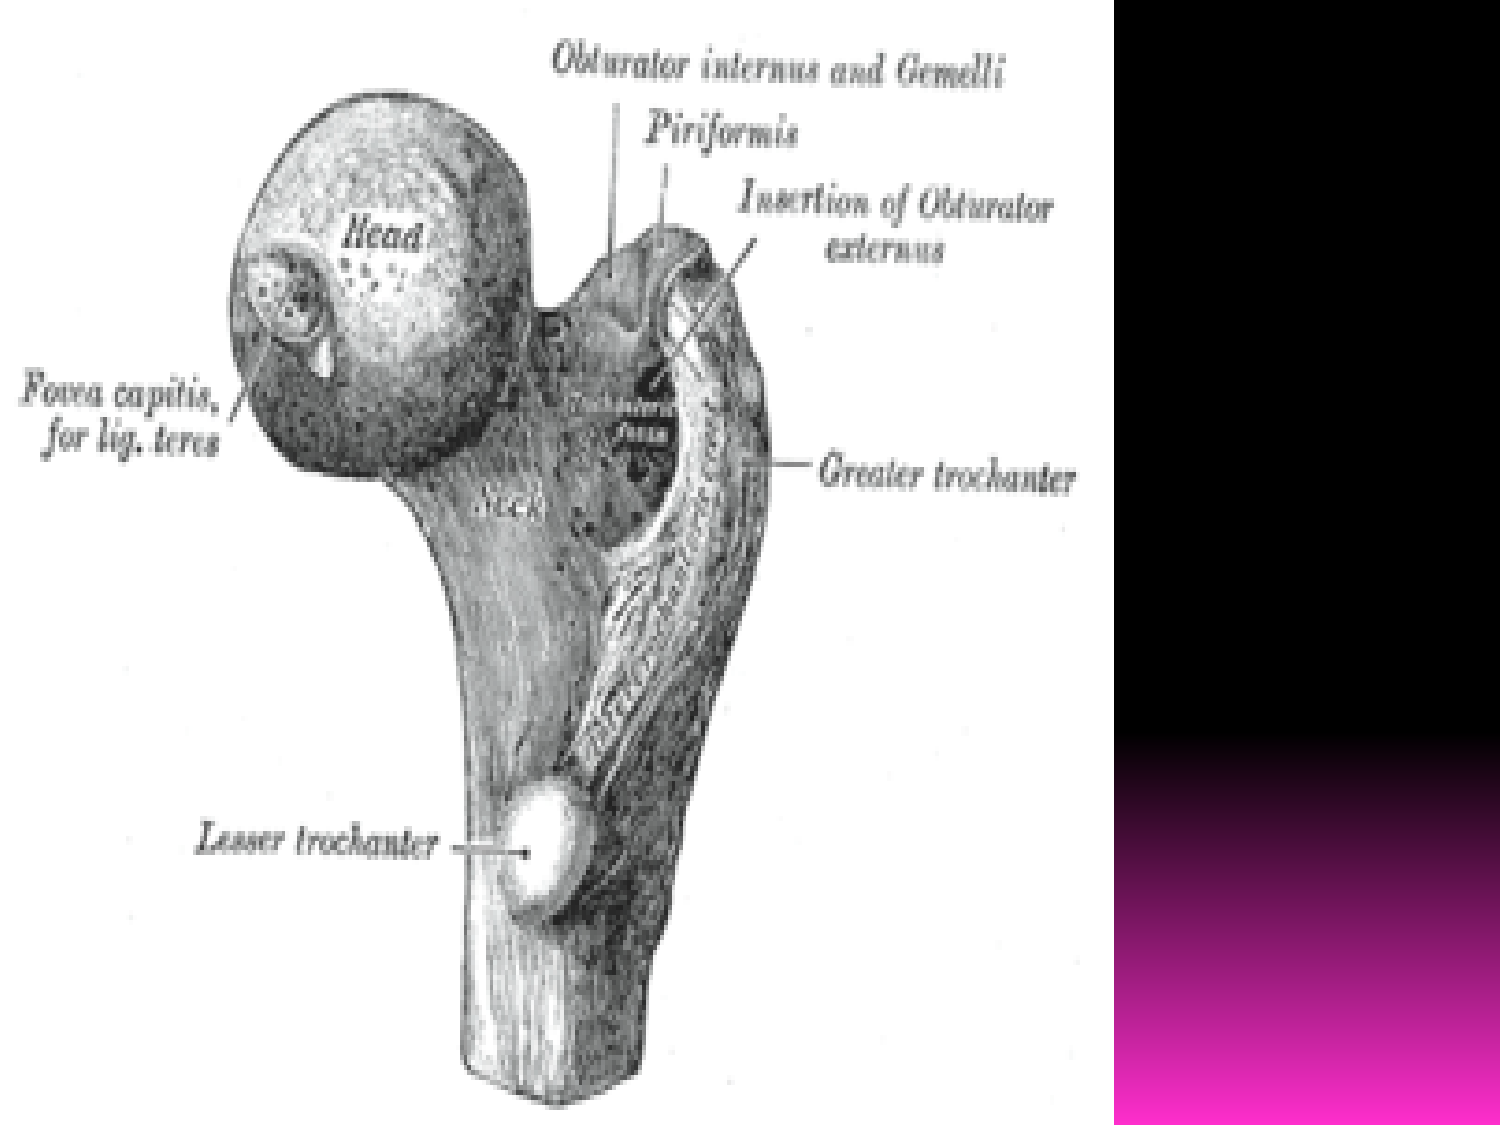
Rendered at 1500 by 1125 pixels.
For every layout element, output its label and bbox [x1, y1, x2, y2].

list [0, 0, 1114, 1125]
